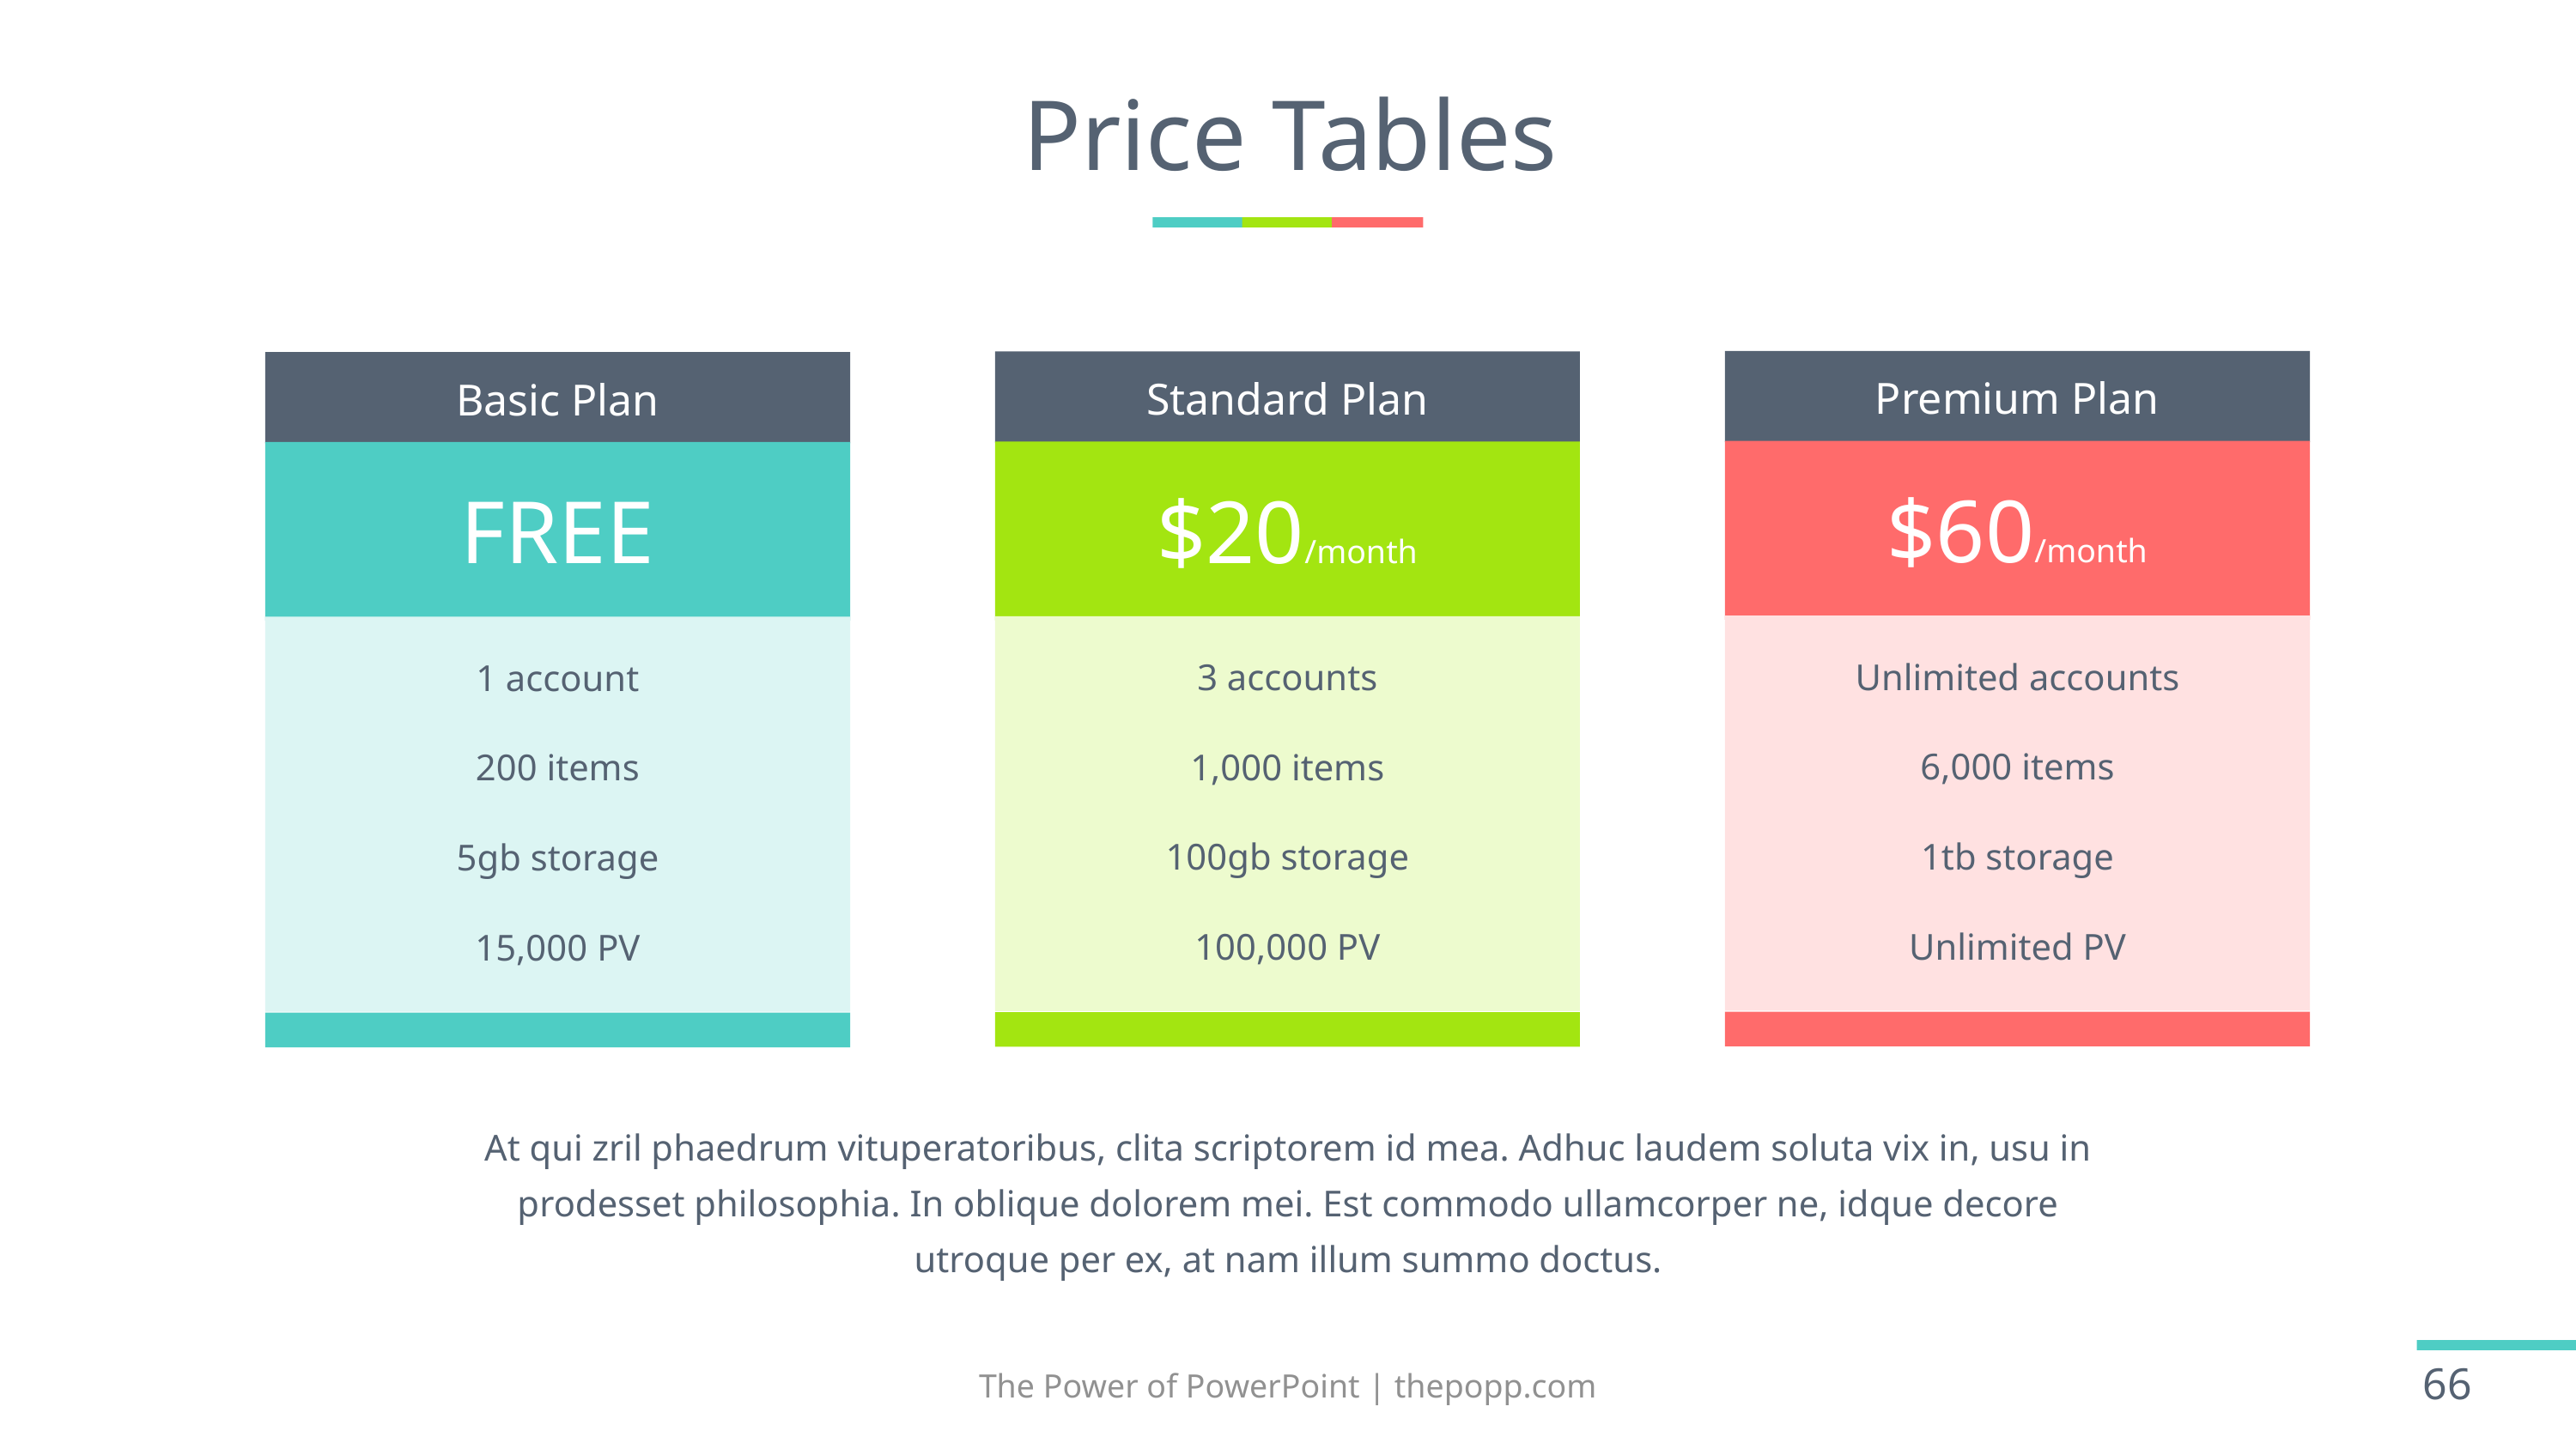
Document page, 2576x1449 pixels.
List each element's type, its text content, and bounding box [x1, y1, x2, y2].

list 100gb storage [994, 818, 1581, 894]
list Basic Plan [264, 352, 851, 445]
list 15,000 PV [264, 909, 851, 984]
list Unlimited PV [1724, 907, 2311, 983]
list 3 accounts [994, 639, 1581, 714]
list 5gb storage [264, 819, 851, 894]
list $60/month [1724, 443, 2311, 615]
list 200 items [264, 730, 851, 804]
list 1 account [264, 640, 851, 715]
title Price Tables [69, 49, 2512, 230]
list Premium Plan [1724, 351, 2311, 443]
list FREE [264, 445, 851, 616]
list At qui zril phaedrum vituperatoribus, clita scriptorem id mea. Adhuc laudem soluta vix in, usu in prodesset philosophia. In oblique dolorem mei. Est commodo ullamcorper ne, idque decore utroque per ex, at nam illum summo doctus. [450, 1088, 2126, 1304]
slide_number 66 [2409, 1351, 2576, 1421]
list 100,000 PV [994, 908, 1581, 984]
list 1,000 items [994, 729, 1581, 804]
footer The Power of PowerPoint | thepopp.com [853, 1349, 1723, 1427]
list Standard Plan [994, 352, 1581, 444]
list 1tb storage [1724, 818, 2311, 894]
list Unlimited accounts [1724, 639, 2311, 714]
list 6,000 items [1724, 728, 2311, 803]
list $20/month [994, 444, 1581, 615]
